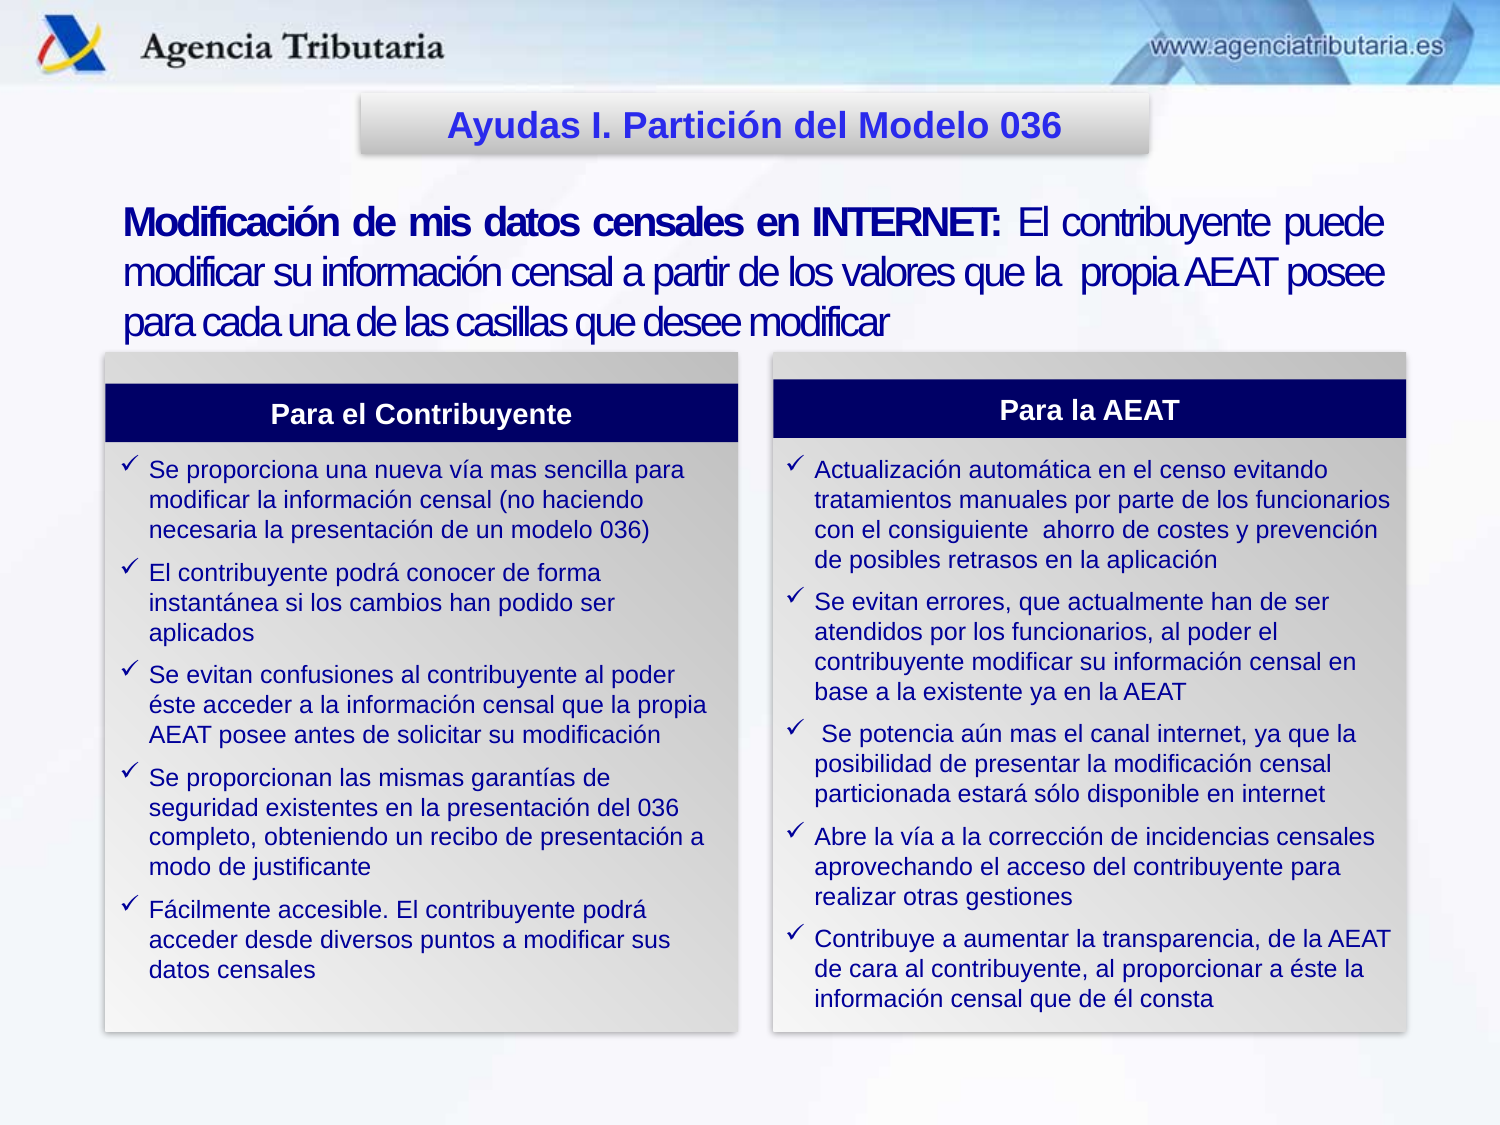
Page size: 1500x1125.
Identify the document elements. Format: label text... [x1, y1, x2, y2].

picture [0, 0, 1500, 1125]
text_box Para el Contribuyente [105, 383, 739, 443]
text_box Actualización automática en el censo evitando tratamientos manuales por parte de los funcionarios con el consiguiente ahorro de costes y prevención de posibles retrasos en la aplicación Se evitan errores, que actualmente han de ser atendidos por los funcionarios, al poder el contribuyente modificar su información censal en base a la existente ya en la AEAT Se potencia aún mas el canal internet, ya que la posibilidad de presentar la modificación censal particionada estará sólo disponible en internet Abre la vía a la corrección de incidencias censales aprovechando el acceso del contribuyente para realizar otras gestiones Contribuye a aumentar la transparencia, de la AEAT de cara al contribuyente, al proporcionar a éste la información censal que de él consta [773, 441, 1407, 1043]
text_box Ayudas I. Partición del Modelo 036 [361, 93, 1149, 154]
text_box Para la AEAT [773, 379, 1407, 438]
text_box [773, 352, 1407, 379]
text_box [105, 443, 739, 1032]
text_box Modificación de mis datos censales en INTERNET: El contribuyente puede modificar su información censal a partir de los valores que la propia AEAT posee para cada una de las casillas que desee modificar [110, 187, 1395, 353]
text_box Se proporciona una nueva vía mas sencilla para modificar la información censal (no haciendo necesaria la presentación de un modelo 036) El contribuyente podrá conocer de forma instantánea si los cambios han podido ser aplicados Se evitan confusiones al contribuyente al poder éste acceder a la información censal que la propia AEAT posee antes de solicitar su modificación Se proporcionan las mismas garantías de seguridad existentes en la presentación del 036 completo, obteniendo un recibo de presentación a modo de justificante Fácilmente accesible. El contribuyente podrá acceder desde diversos puntos a modificar sus datos censales [107, 442, 739, 1005]
text_box [105, 352, 739, 383]
